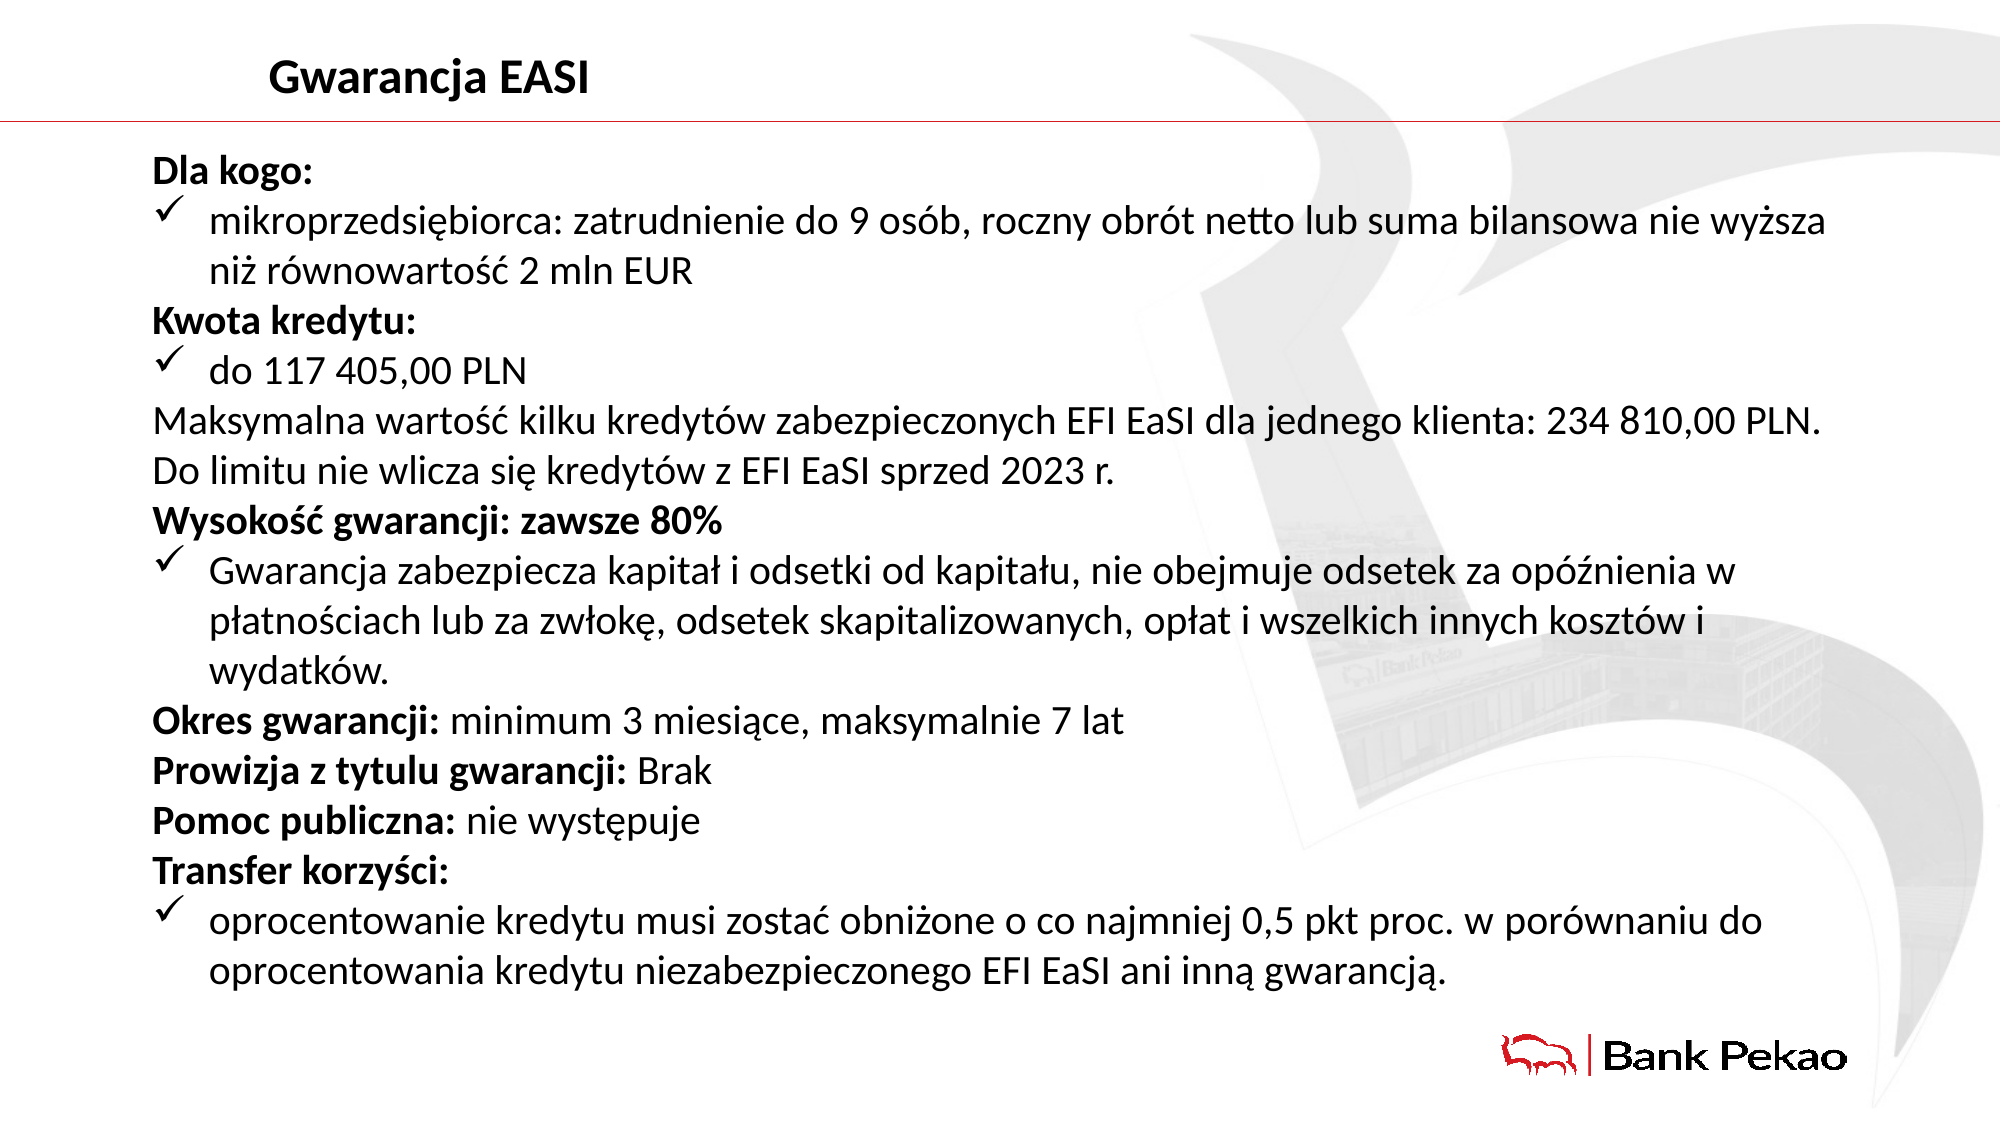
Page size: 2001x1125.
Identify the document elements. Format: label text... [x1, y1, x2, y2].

picture [0, 0, 2000, 121]
text_box Dla kogo: mikroprzedsiębiorca: zatrudnienie do 9 osób, roczny obrót netto lub suma bilansowa nie wyższa niż równowartość 2 mln EUR Kwota kredytu: do 117 405,00 PLN Maksymalna wartość kilku kredytów zabezpieczonych EFI EaSI dla jednego klienta: 234 810,00 PLN. Do limitu nie wlicza się kredytów z EFI EaSI sprzed 2023 r. Wysokość gwarancji: zawsze 80% Gwarancja zabezpiecza kapitał i odsetki od kapitału, nie obejmuje odsetek za opóźnienia w płatnościach lub za zwłokę, odsetek skapitalizowanych, opłat i wszelkich innych kosztów i wydatków. Okres gwarancji: minimum 3 miesiące, maksymalnie 7 lat Prowizja z tytulu gwarancji: Brak Pomoc publiczna: nie występuje Transfer korzyści: oprocentowanie kredytu musi zostać obniżone o co najmniej 0,5 pkt proc. w porównaniu do oprocentowania kredytu niezabezpieczonego EFI EaSI ani inną gwarancją. [137, 135, 1885, 1046]
text_box Gwarancja EASI [253, 54, 1476, 101]
picture [0, 122, 2000, 1125]
